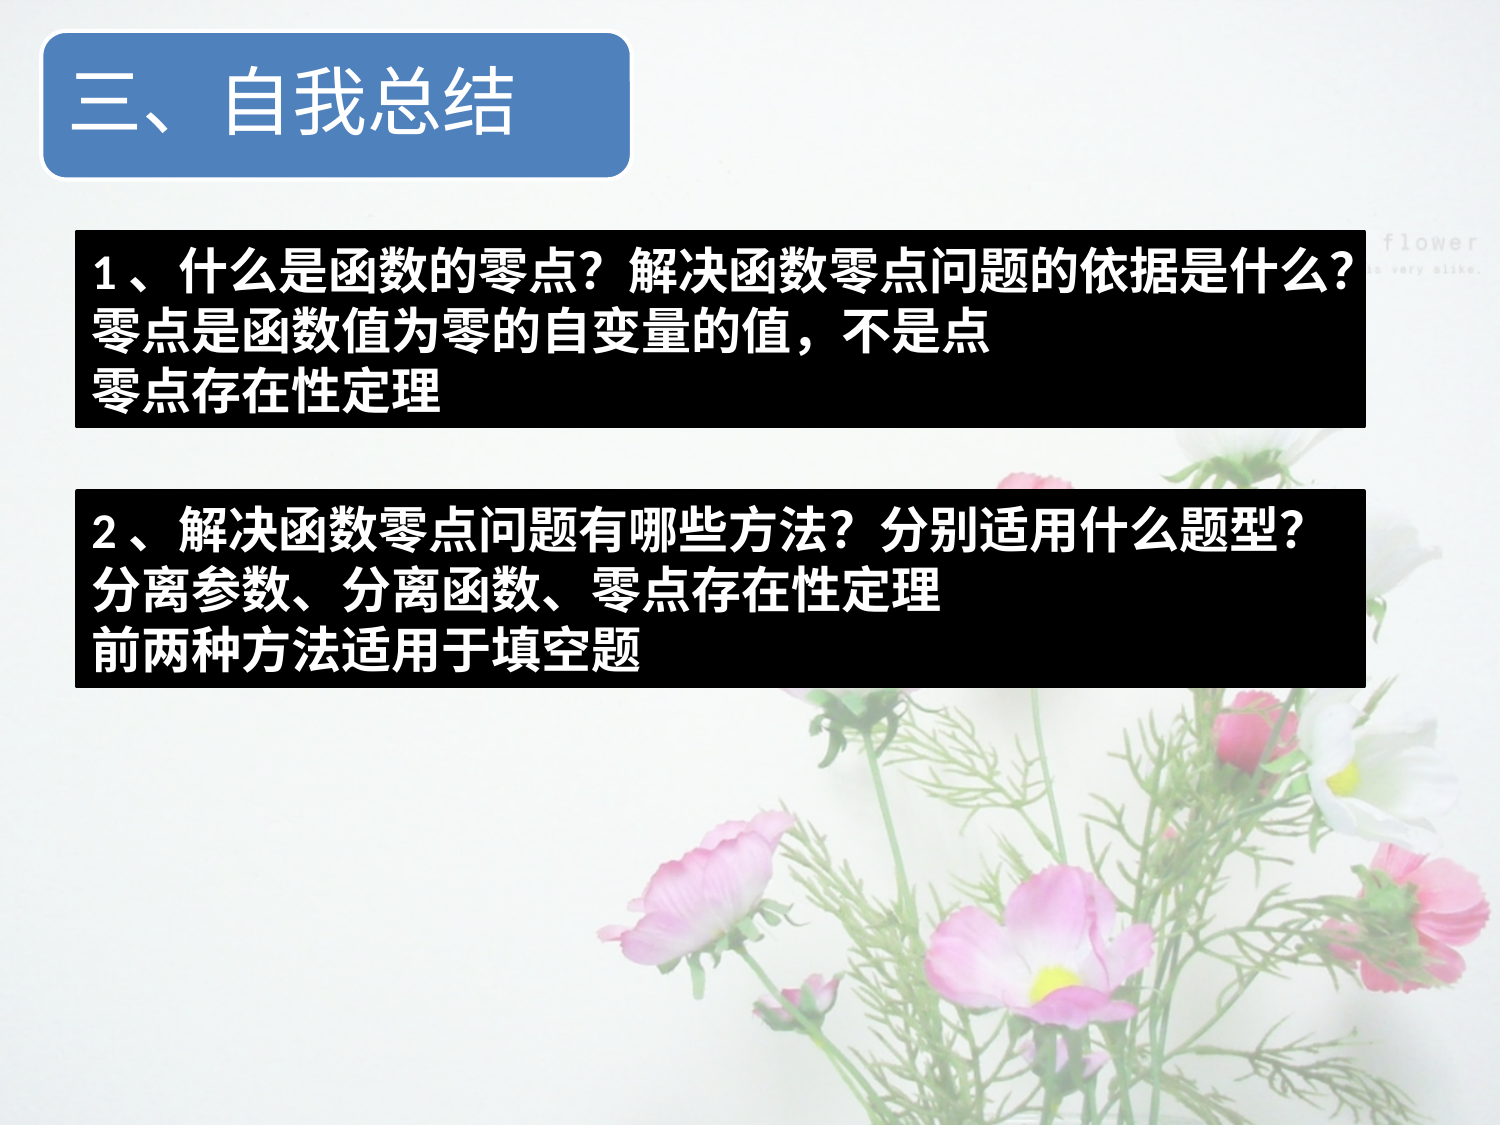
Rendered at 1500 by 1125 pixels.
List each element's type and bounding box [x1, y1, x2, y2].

text_box [41, 30, 633, 180]
picture [0, 0, 1500, 1125]
